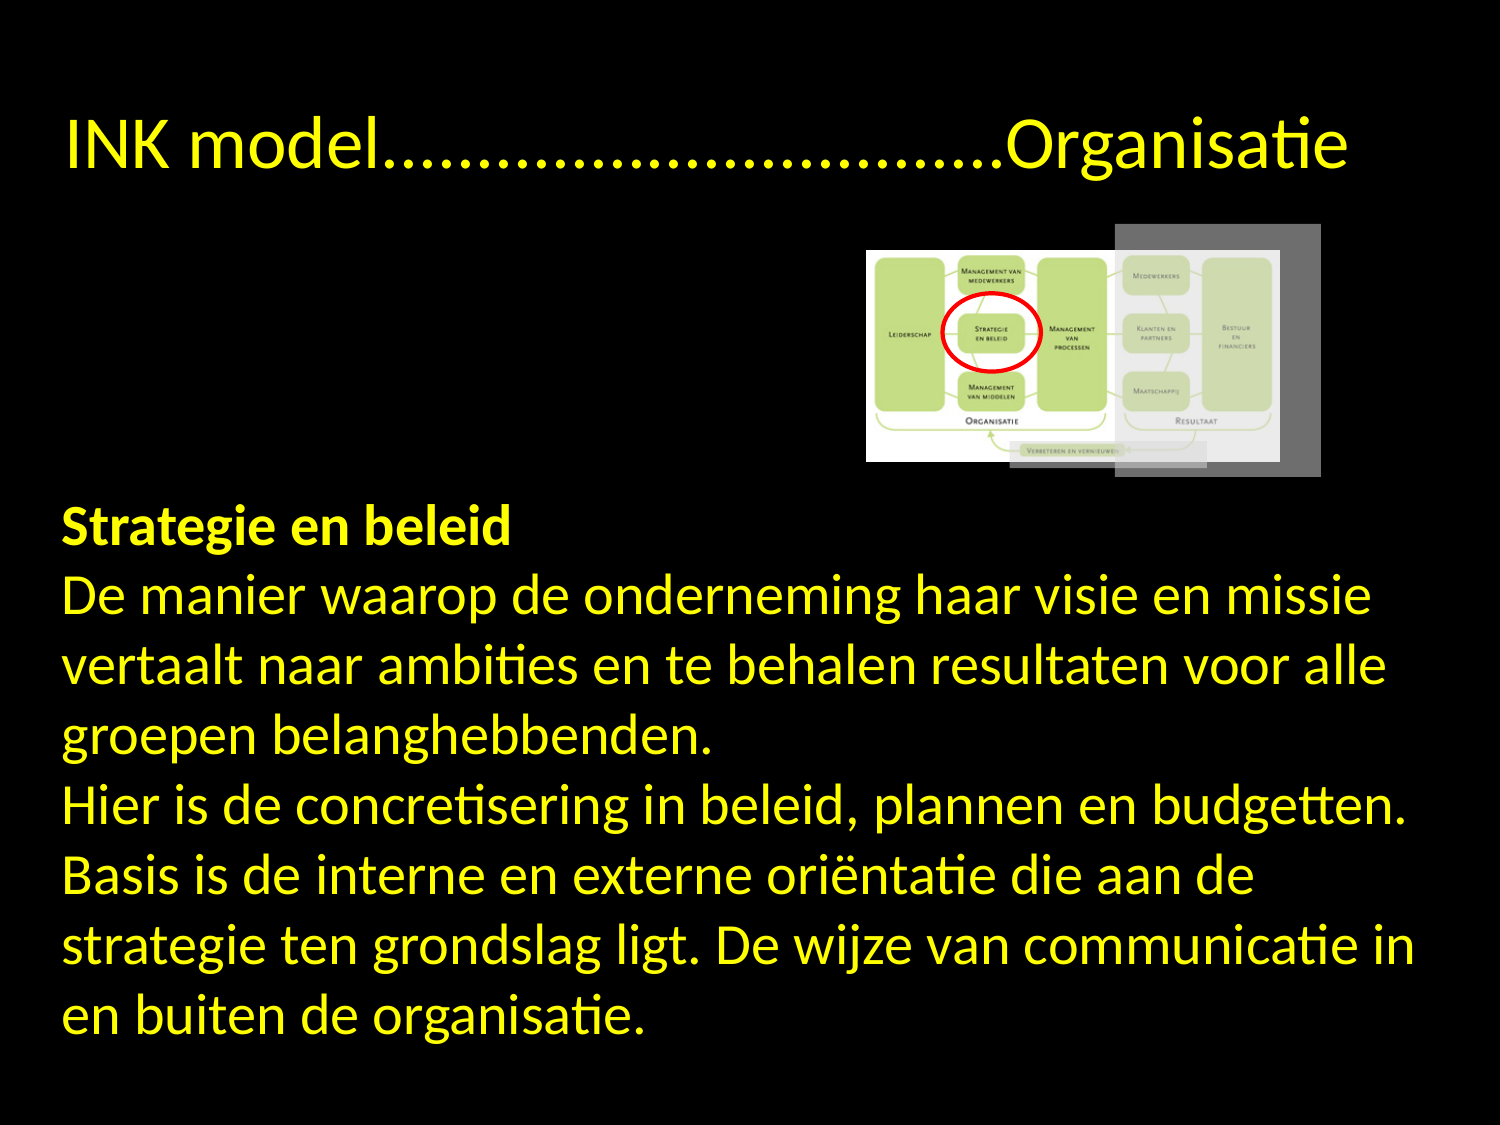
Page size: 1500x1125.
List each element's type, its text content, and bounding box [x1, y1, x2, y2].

title INK model.................................Organisatie [49, 45, 1425, 233]
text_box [866, 223, 1322, 478]
text_box Strategie en beleid De manier waarop de onderneming haar visie en missie vertaalt naar ambities en te behalen resultaten voor alle groepen belanghebbenden. Hier is de concretisering in beleid, plannen en budgetten. Basis is de interne en externe oriëntatie die aan de strategie ten grondslag ligt. De wijze van communicatie in en buiten de organisatie. [46, 479, 1447, 1054]
